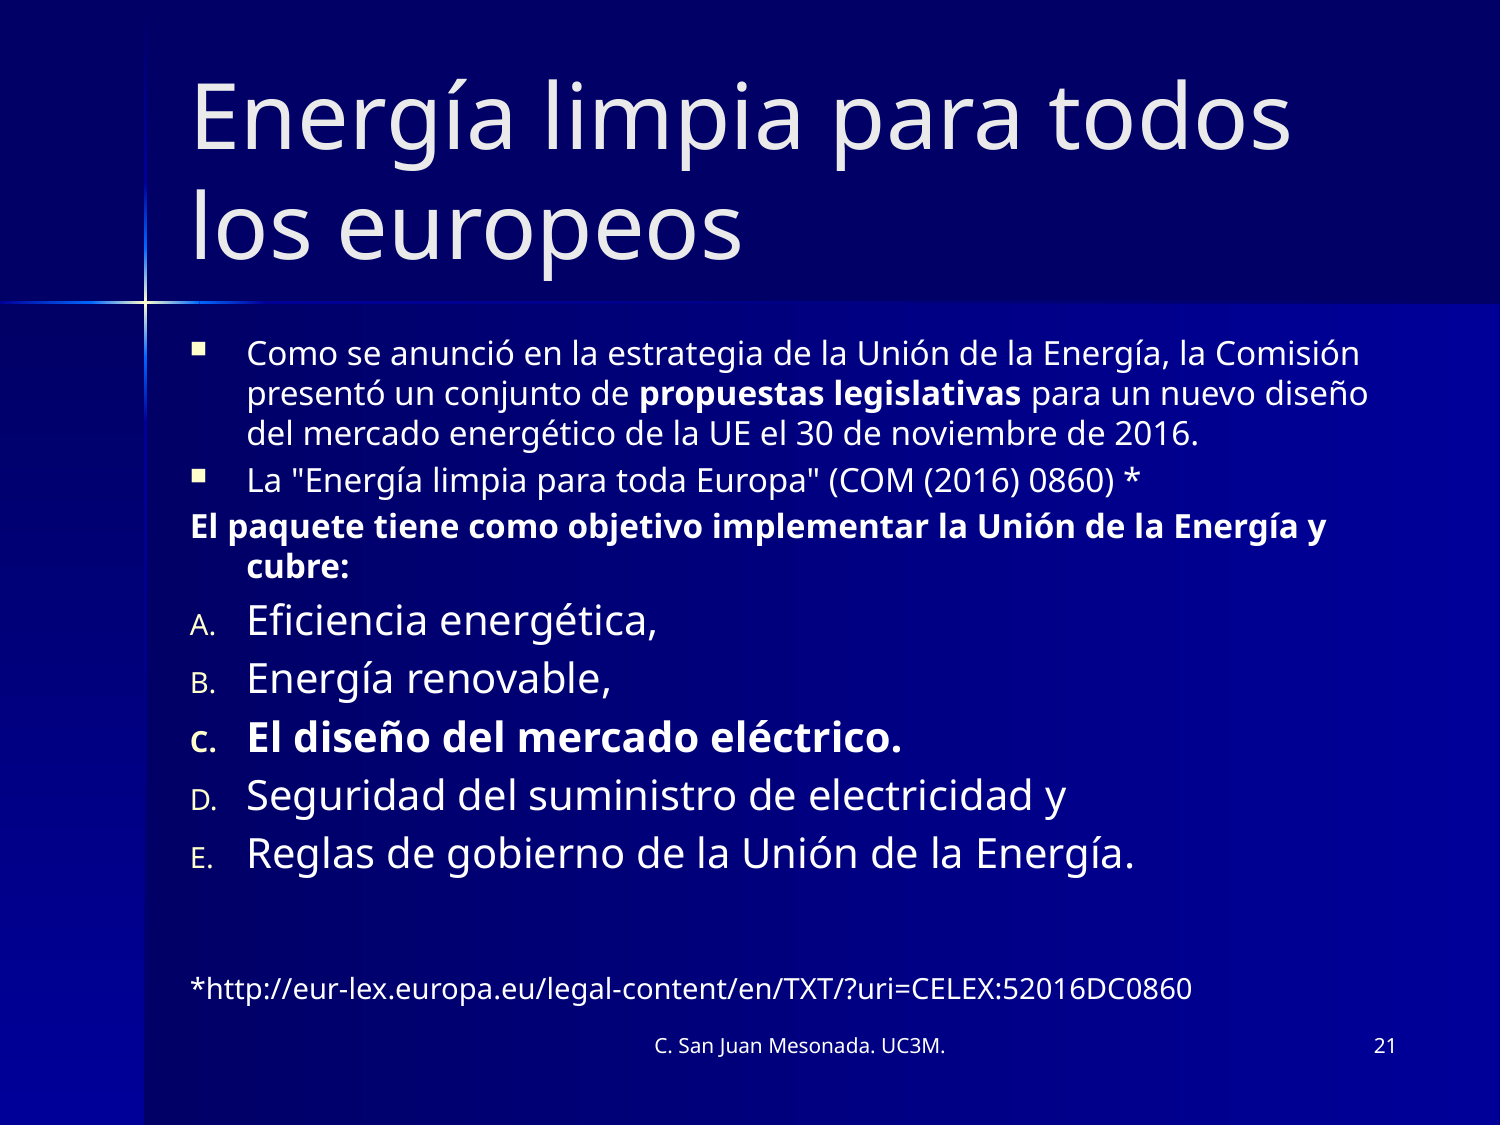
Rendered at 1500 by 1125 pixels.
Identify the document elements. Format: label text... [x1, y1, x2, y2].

title Energía limpia para todos los europeos [174, 50, 1413, 285]
list Como se anunció en la estrategia de la Unión de la Energía, la Comisión presentó un conjunto de propuestas legislativas para un nuevo diseño del mercado energético de la UE el 30 de noviembre de 2016. La "Energía limpia para toda Europa" (COM (2016) 0860) * El paquete tiene como objetivo implementar la Unión de la Energía y cubre: Eficiencia energética, Energía renovable, El diseño del mercado eléctrico. Seguridad del suministro de electricidad y Reglas de gobierno de la Unión de la Energía. *http://eur-lex.europa.eu/legal-content/en/TXT/?uri=CELEX:52016DC0860 [174, 324, 1413, 1000]
slide_number 21 [1100, 1025, 1413, 1100]
footer C. San Juan Mesonada. UC3M. [562, 1025, 1038, 1100]
